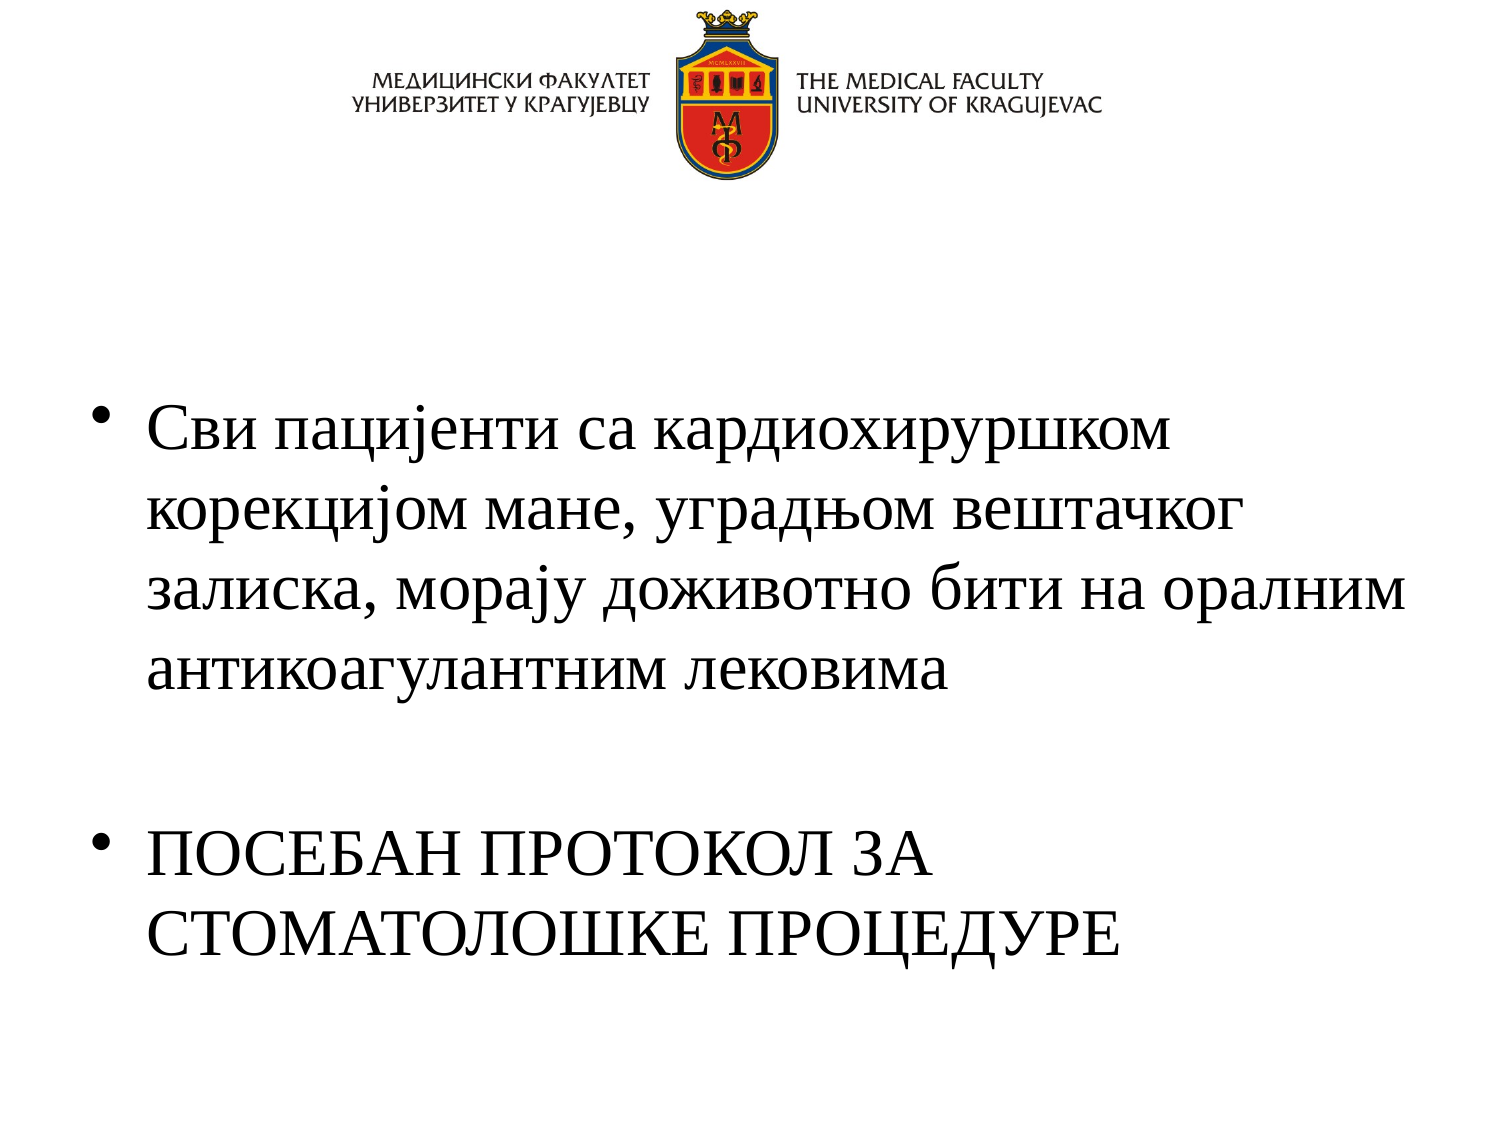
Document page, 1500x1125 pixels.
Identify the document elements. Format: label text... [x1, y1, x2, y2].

picture [328, 0, 1125, 191]
list Сви пацијенти са кардиохируршком корекцијом мане, уградњом вештачког залиска, морају доживотно бити на оралним антикоагулантним лековима ПОСЕБАН ПРОТОКОЛ ЗА СТОМАТОЛОШКЕ ПРОЦЕДУРЕ [75, 375, 1425, 1118]
